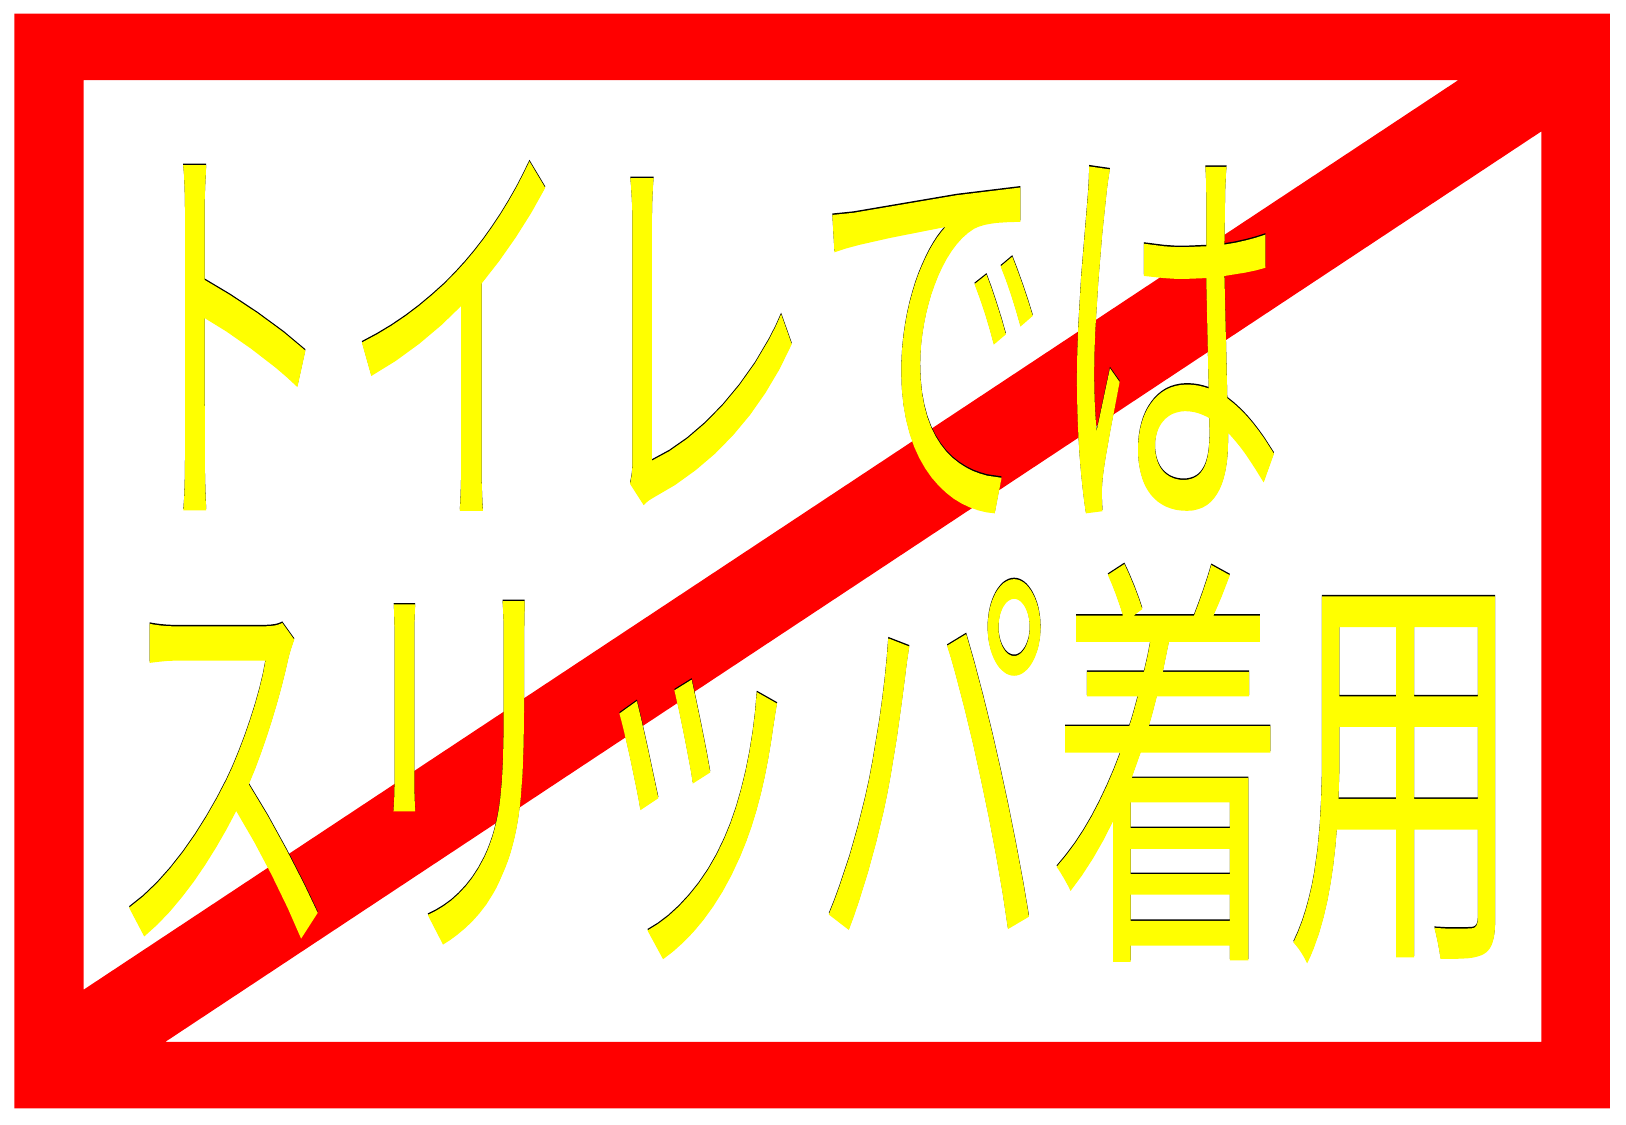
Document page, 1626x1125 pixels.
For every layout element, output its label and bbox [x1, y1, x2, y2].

text_box [12, 12, 1612, 1110]
